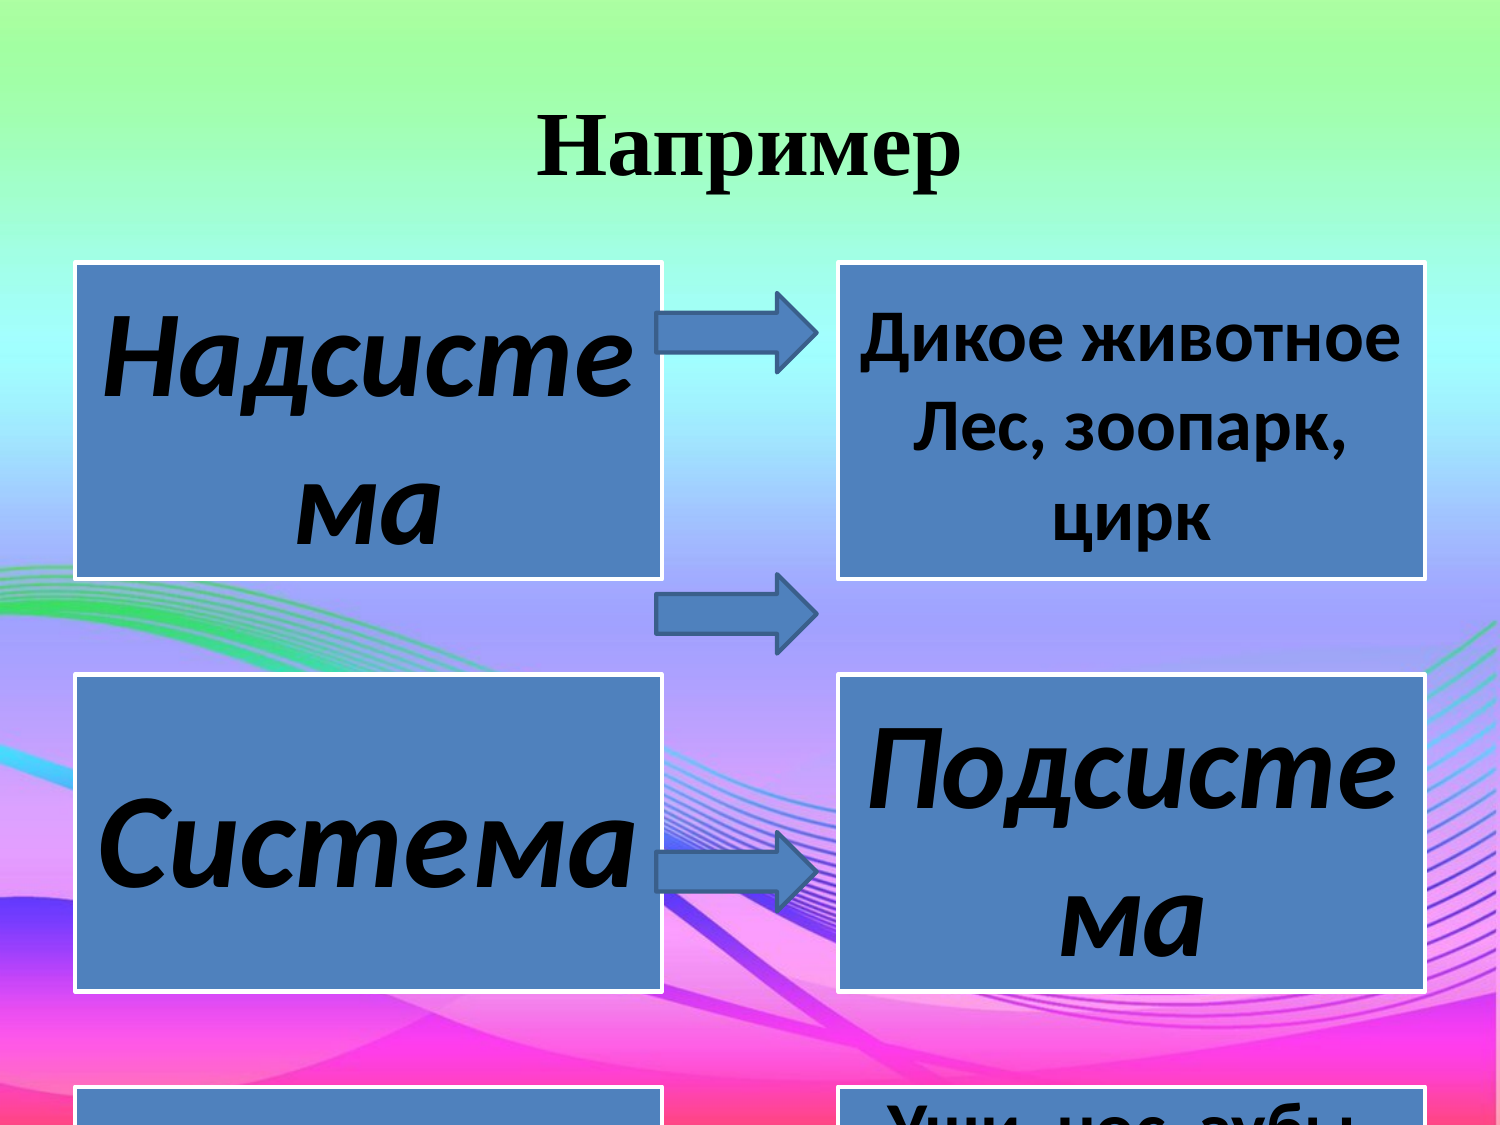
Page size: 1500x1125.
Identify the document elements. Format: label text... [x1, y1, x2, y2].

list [74, 262, 1426, 1006]
title Например [75, 45, 1425, 233]
picture [0, 0, 1500, 1125]
